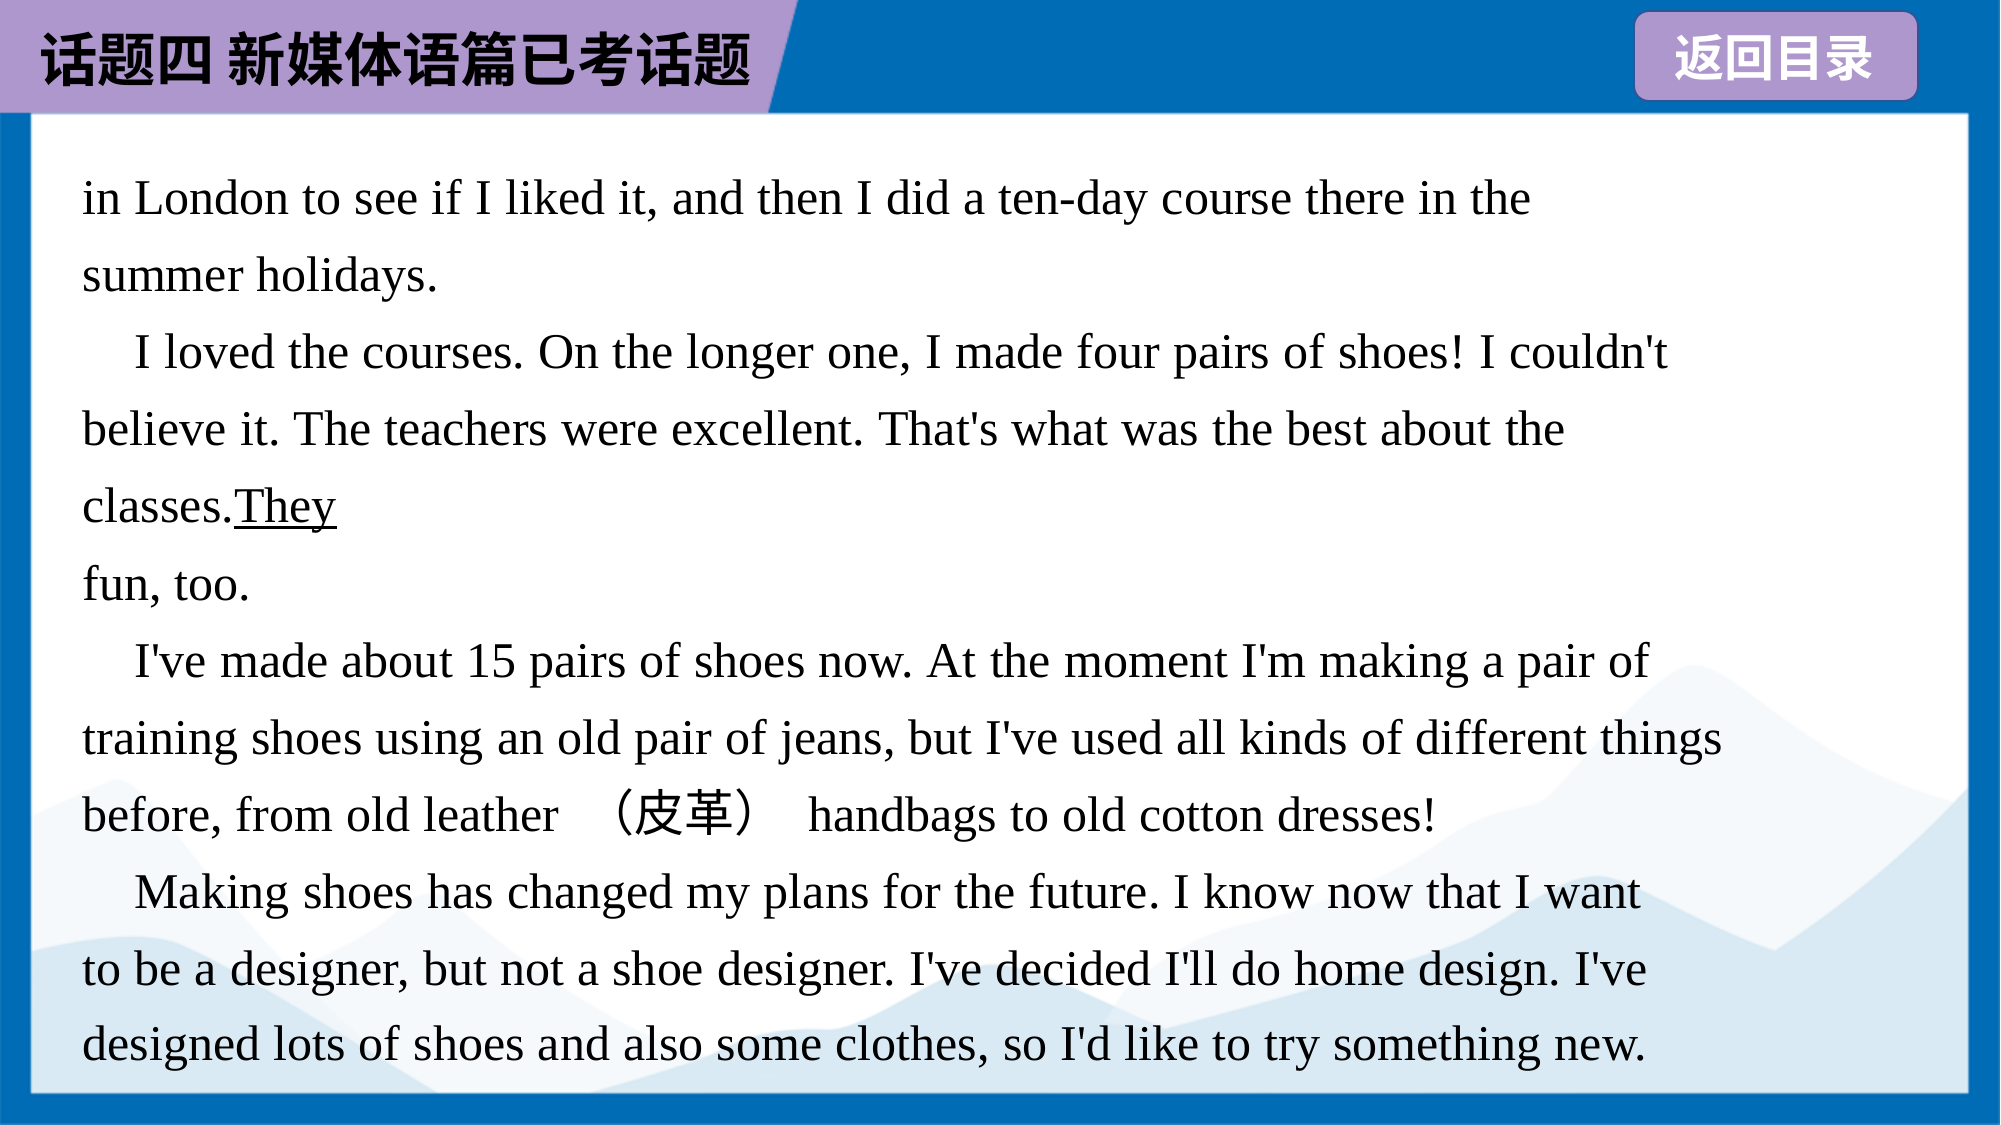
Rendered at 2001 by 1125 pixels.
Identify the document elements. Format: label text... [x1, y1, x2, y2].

picture [0, 0, 2000, 1125]
text_box in London to see if I liked it, and then I did a ten-day course there in the summer holidays. I loved the courses. On the longer one, I made four pairs of shoes! I couldn't believe it. The teachers were excellent. That's what was the best about the classes.They. .made us work really hard but they wanted all their students to have fun, too. I've made about 15 pairs of shoes now. At the moment I'm making a pair of training shoes using an old pair of jeans, but I've used all kinds of different things before, from old leather （皮革） handbags to old cotton dresses! Making shoes has changed my plans for the future. I know now that I want to be a designer, but not a shoe designer. I've decided I'll do home design. I've designed lots of shoes and also some clothes, so I'd like to try something new. [82, 147, 1917, 1064]
